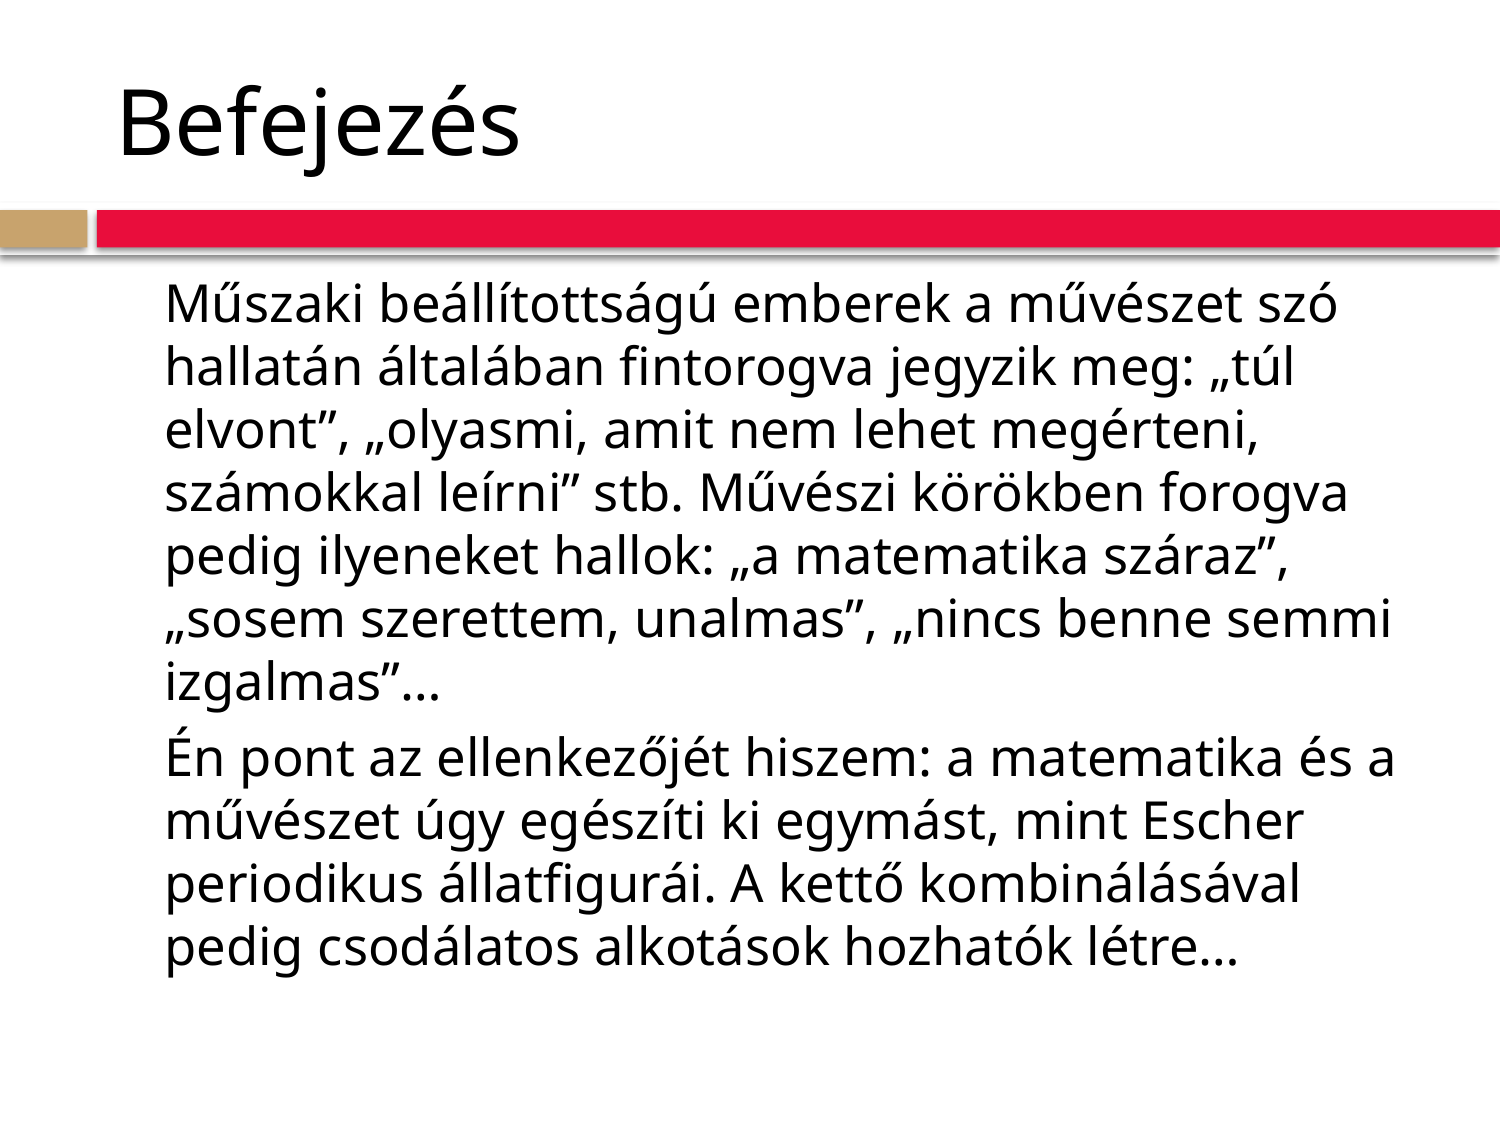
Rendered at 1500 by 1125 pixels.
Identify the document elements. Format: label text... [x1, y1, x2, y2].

title Befejezés [100, 37, 1438, 200]
list Műszaki beállítottságú emberek a művészet szó hallatán általában fintorogva jegyzik meg: „túl elvont”, „olyasmi, amit nem lehet megérteni, számokkal leírni” stb. Művészi körökben forogva pedig ilyeneket hallok: „a matematika száraz”, „sosem szerettem, unalmas”, „nincs benne semmi izgalmas”… Én pont az ellenkezőjét hiszem: a matematika és a művészet úgy egészíti ki egymást, mint Escher periodikus állatfigurái. A kettő kombinálásával pedig csodálatos alkotások hozhatók létre… [100, 262, 1438, 1000]
